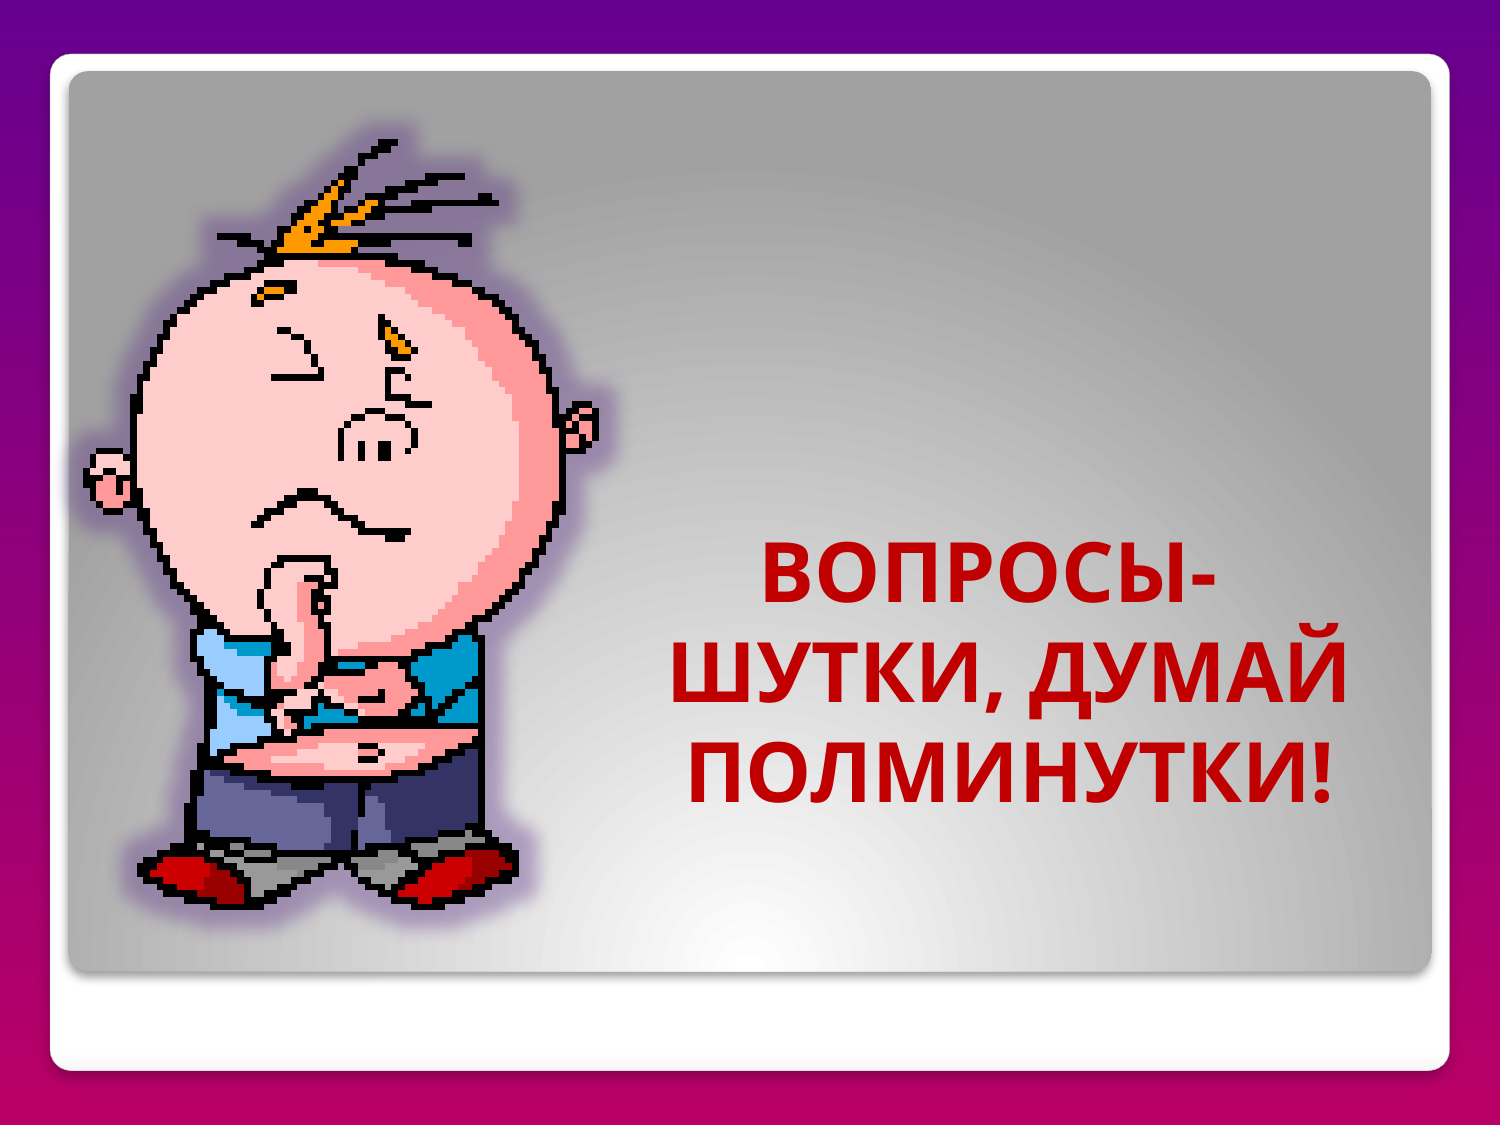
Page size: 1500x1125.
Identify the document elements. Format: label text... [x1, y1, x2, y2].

list ВОПРОСЫ-ШУТКИ, ДУМАЙ ПОЛМИНУТКИ! [585, 503, 1376, 962]
picture [3, 0, 727, 931]
